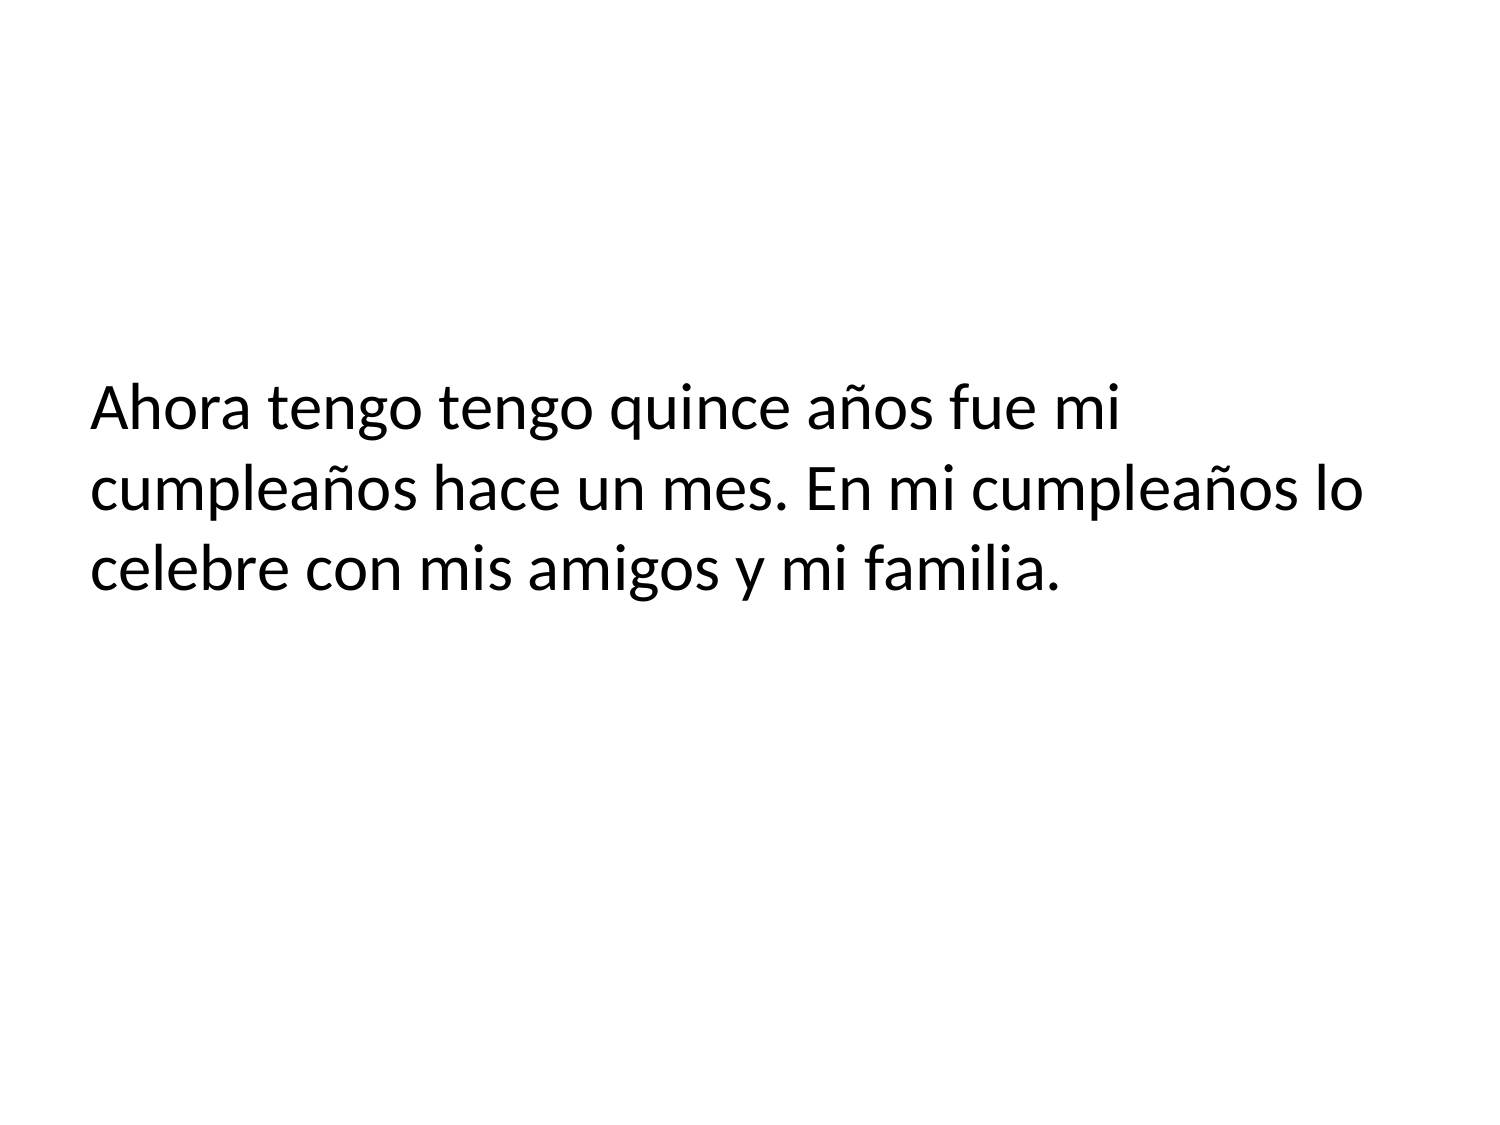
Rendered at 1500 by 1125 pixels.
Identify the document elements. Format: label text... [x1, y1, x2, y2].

list Ahora tengo tengo quince años fue mi cumpleaños hace un mes. En mi cumpleaños lo celebre con mis amigos y mi familia. [75, 262, 1425, 1005]
